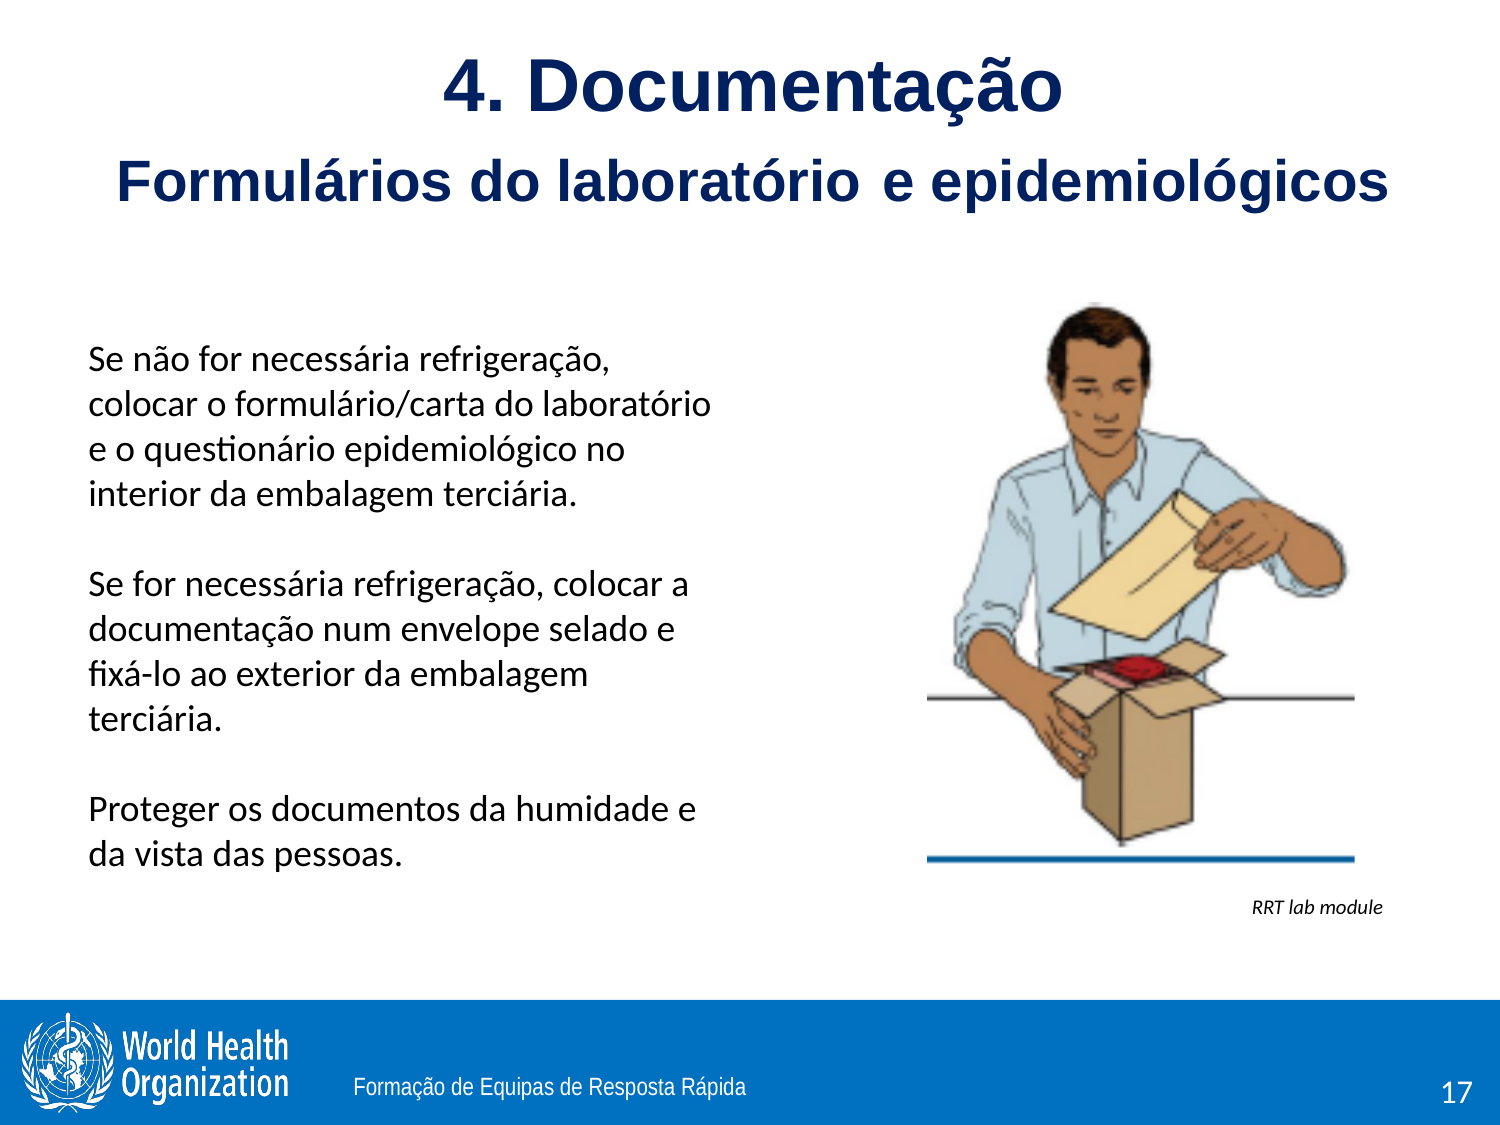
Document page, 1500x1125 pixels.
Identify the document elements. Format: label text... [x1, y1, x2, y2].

picture [926, 302, 1355, 869]
picture [21, 1012, 288, 1113]
title 4. Documentação Formulários do laboratório e epidemiológicos [3, 32, 1500, 220]
text_box RRT lab module [1237, 886, 1399, 927]
text_box Se não for necessária refrigeração, colocar o formulário/carta do laboratório e o questionário epidemiológico no interior da embalagem terciária. Se for necessária refrigeração, colocar a documentação num envelope selado e fixá-lo ao exterior da embalagem terciária. Proteger os documentos da humidade e da vista das pessoas. [73, 326, 736, 881]
